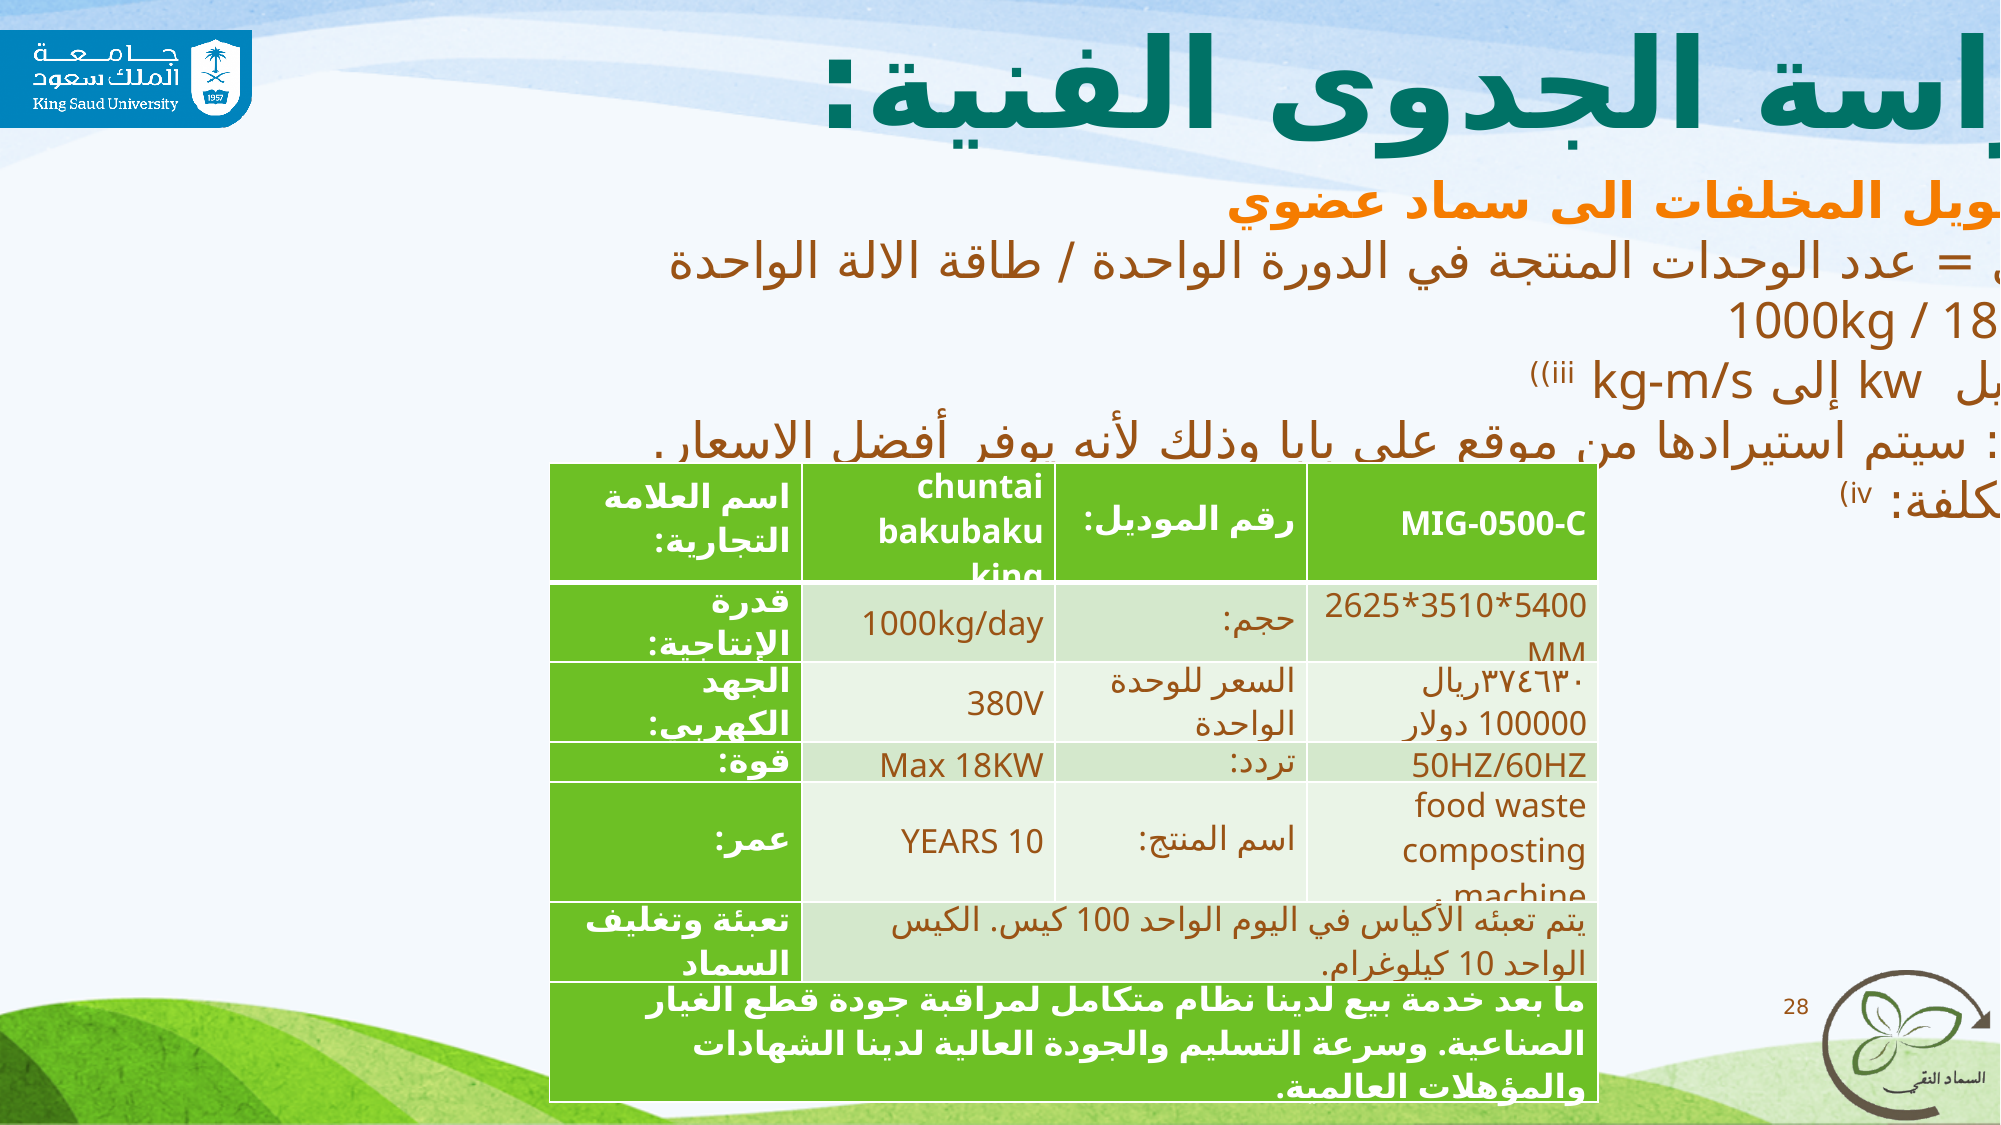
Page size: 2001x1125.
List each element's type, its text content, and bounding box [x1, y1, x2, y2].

picture [192, 41, 239, 115]
table_cell اسم المنتج: [1056, 783, 1306, 901]
table_cell 10 YEARS [803, 783, 1054, 901]
table_cell ٣٧٤٦٣٠ريال 100000 دولار [1308, 663, 1597, 741]
text_box ثالثا دراسة الجدوى الفنية: [800, 0, 2000, 160]
table_cell يتم تعبئه الأكياس في اليوم الواحد 100 كيس. الكيس الواحد 10 كيلوغرام. [803, 903, 1597, 981]
table_cell food waste composting machine [1308, 783, 1597, 901]
table_cell تردد: [1056, 743, 1306, 781]
table_cell قوة: [550, 743, 801, 781]
table_cell 380V [803, 663, 1054, 741]
text_box آلة واحده تحويل المخلفات الى سماد عضوي عدد آلة التحويل = عدد الوحدات المنتجة في الدورة الواحدة / طاقة الالة الواحدة 1000kg / 18KW= 0.54 ≈ 1 ملاحظه تم تحويل kw إلى kg-m/s ‏iii)) المصدر خارجي: سيتم استيرادها من موقع علي بابا وذلك لأنه يوفر أفضل الاسعار. المواصفات والتكلفة: ‏iv) [636, 160, 2000, 536]
table_header MIG-0500-C [1308, 464, 1597, 580]
table_cell 1000kg/day [803, 585, 1054, 661]
slide_number 28 [1699, 987, 1816, 1025]
table_cell الجهد الكهربي: [550, 663, 801, 741]
table_cell Max 18KW [803, 743, 1054, 781]
table_cell السعر للوحدة الواحدة [1056, 663, 1306, 741]
picture [0, 0, 2001, 1125]
table_cell عمر: [550, 783, 801, 901]
table_cell ما بعد خدمة بيع لدينا نظام متكامل لمراقبة جودة قطع الغيار الصناعية. وسرعة التسليم والجودة العالية لدينا الشهادات والمؤهلات العالمية. [550, 983, 1597, 1101]
table_cell تعبئة وتغليف السماد [550, 903, 801, 981]
table_cell قدرة الإنتاجية: [550, 585, 801, 661]
table_header رقم الموديل: [1056, 464, 1306, 580]
table_cell 50HZ/60HZ [1308, 743, 1597, 781]
table_header اسم العلامة التجارية: [550, 464, 801, 580]
table_header chuntai bakubaku king [803, 464, 1054, 580]
table_cell 5400*3510*2625MM [1308, 585, 1597, 661]
table_cell حجم: [1056, 585, 1306, 661]
picture [55, 75, 60, 86]
